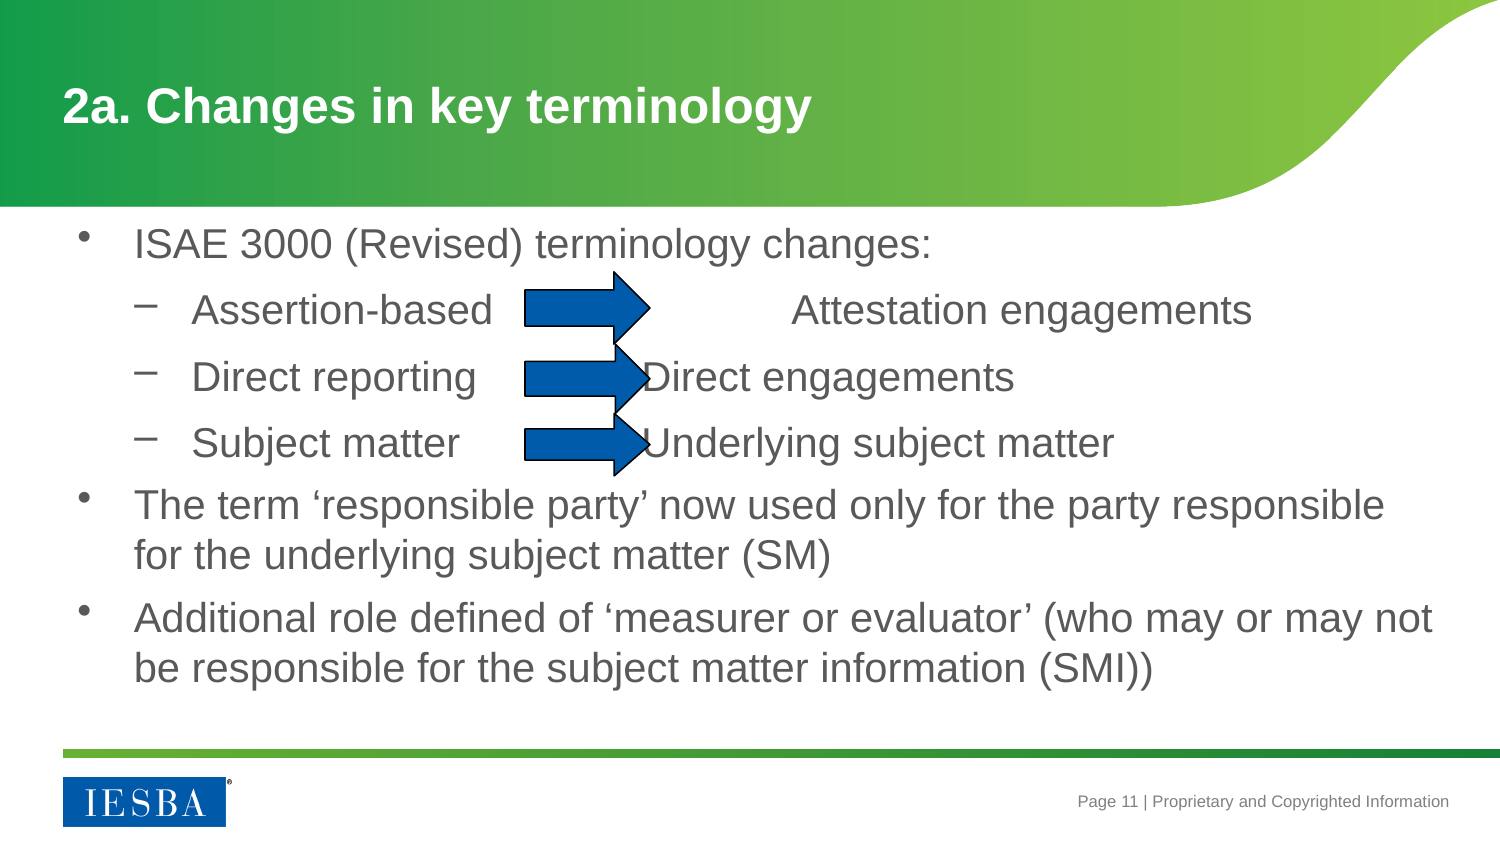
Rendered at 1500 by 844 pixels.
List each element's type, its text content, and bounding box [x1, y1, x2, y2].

list ISAE 3000 (Revised) terminology changes: Assertion-based Attestation engagements Direct reporting Direct engagements Subject matter Underlying subject matter The term ‘responsible party’ now used only for the party responsible for the underlying subject matter (SM) Additional role defined of ‘measurer or evaluator’ (who may or may not be responsible for the subject matter information (SMI)) [62, 209, 1450, 712]
text_box [525, 413, 651, 476]
text_box [525, 271, 651, 345]
picture [0, 0, 1500, 207]
title 2a. Changes in key terminology [62, 70, 1300, 137]
text_box [525, 344, 651, 414]
picture [63, 777, 232, 827]
